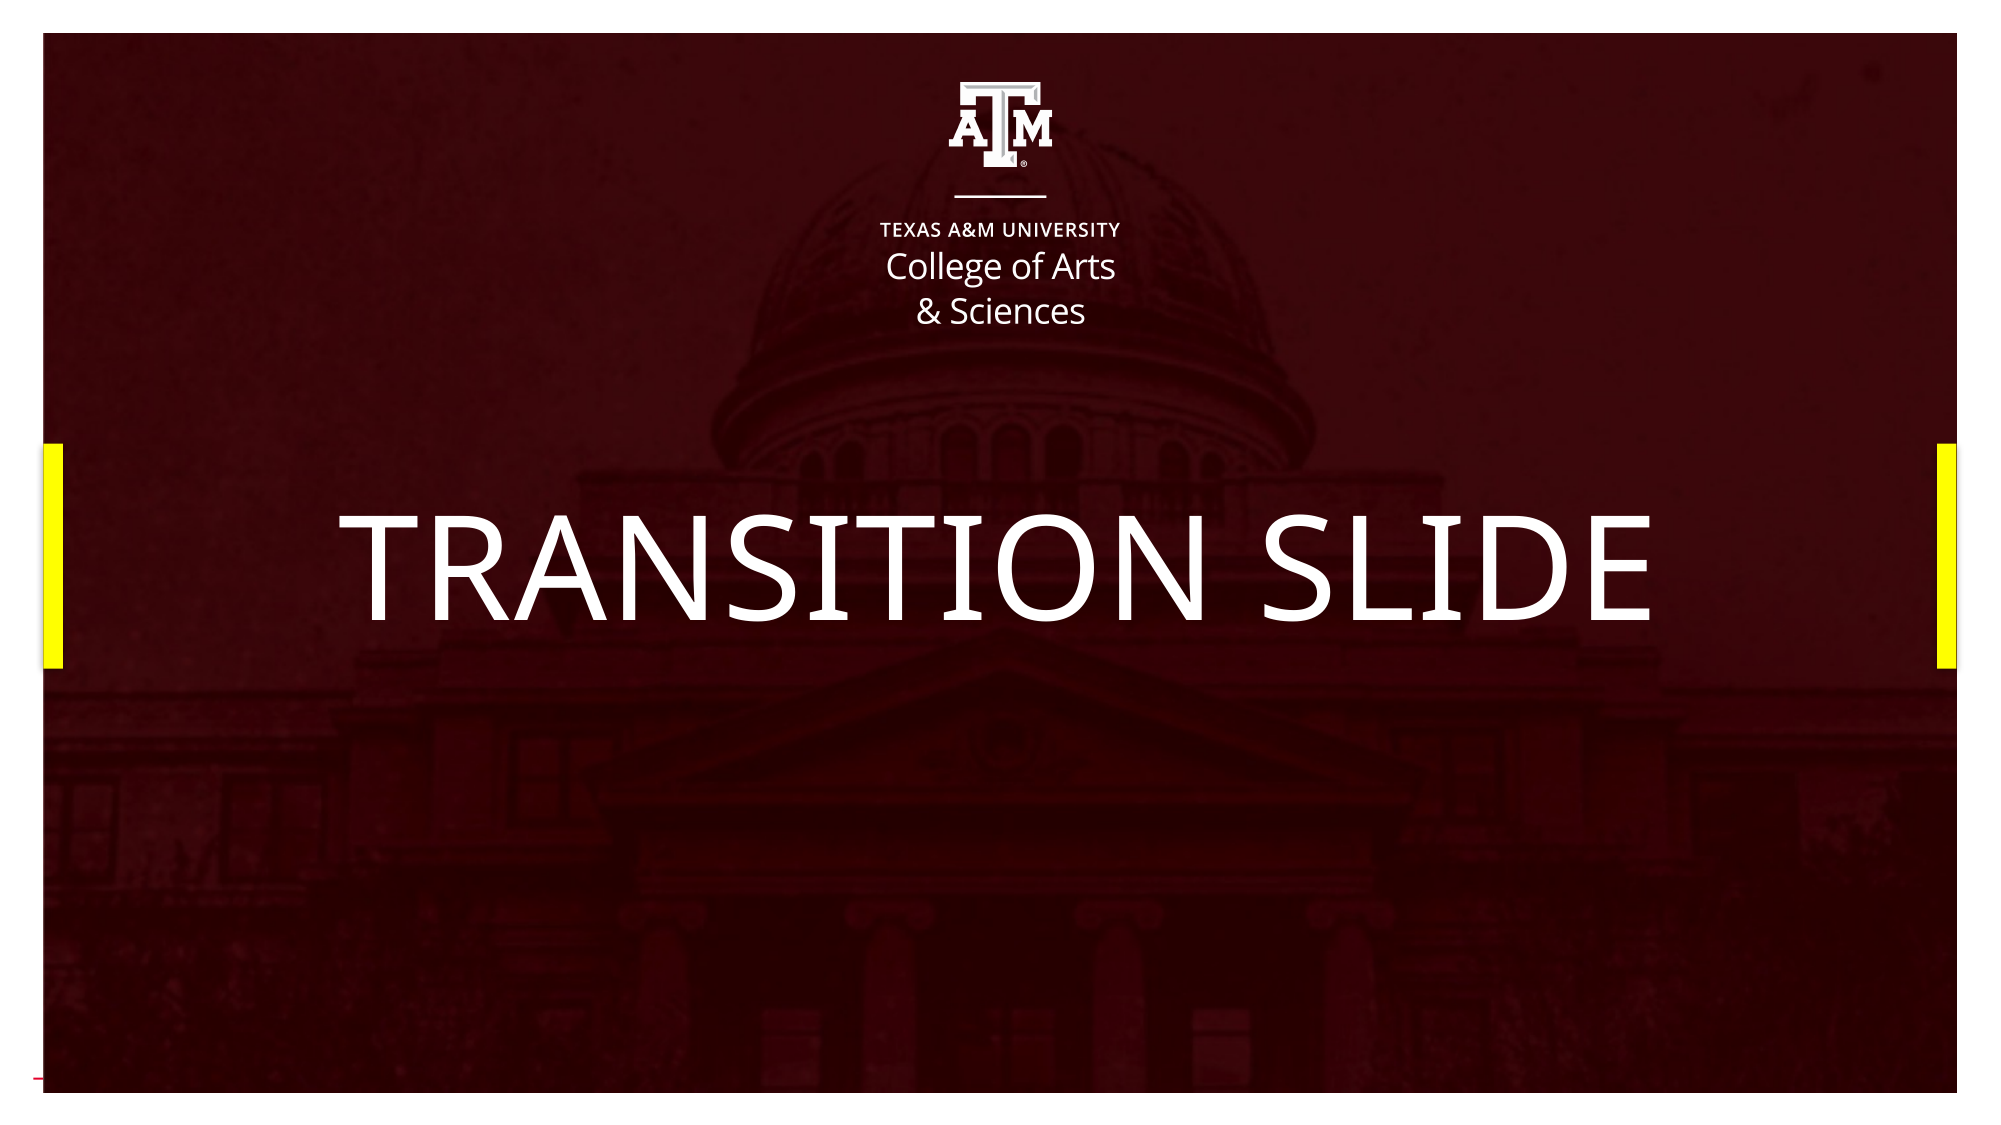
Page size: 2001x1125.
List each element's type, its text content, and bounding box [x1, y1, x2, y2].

title TRANSITION SLIDE [150, 441, 1850, 683]
picture [43, 33, 1957, 1093]
